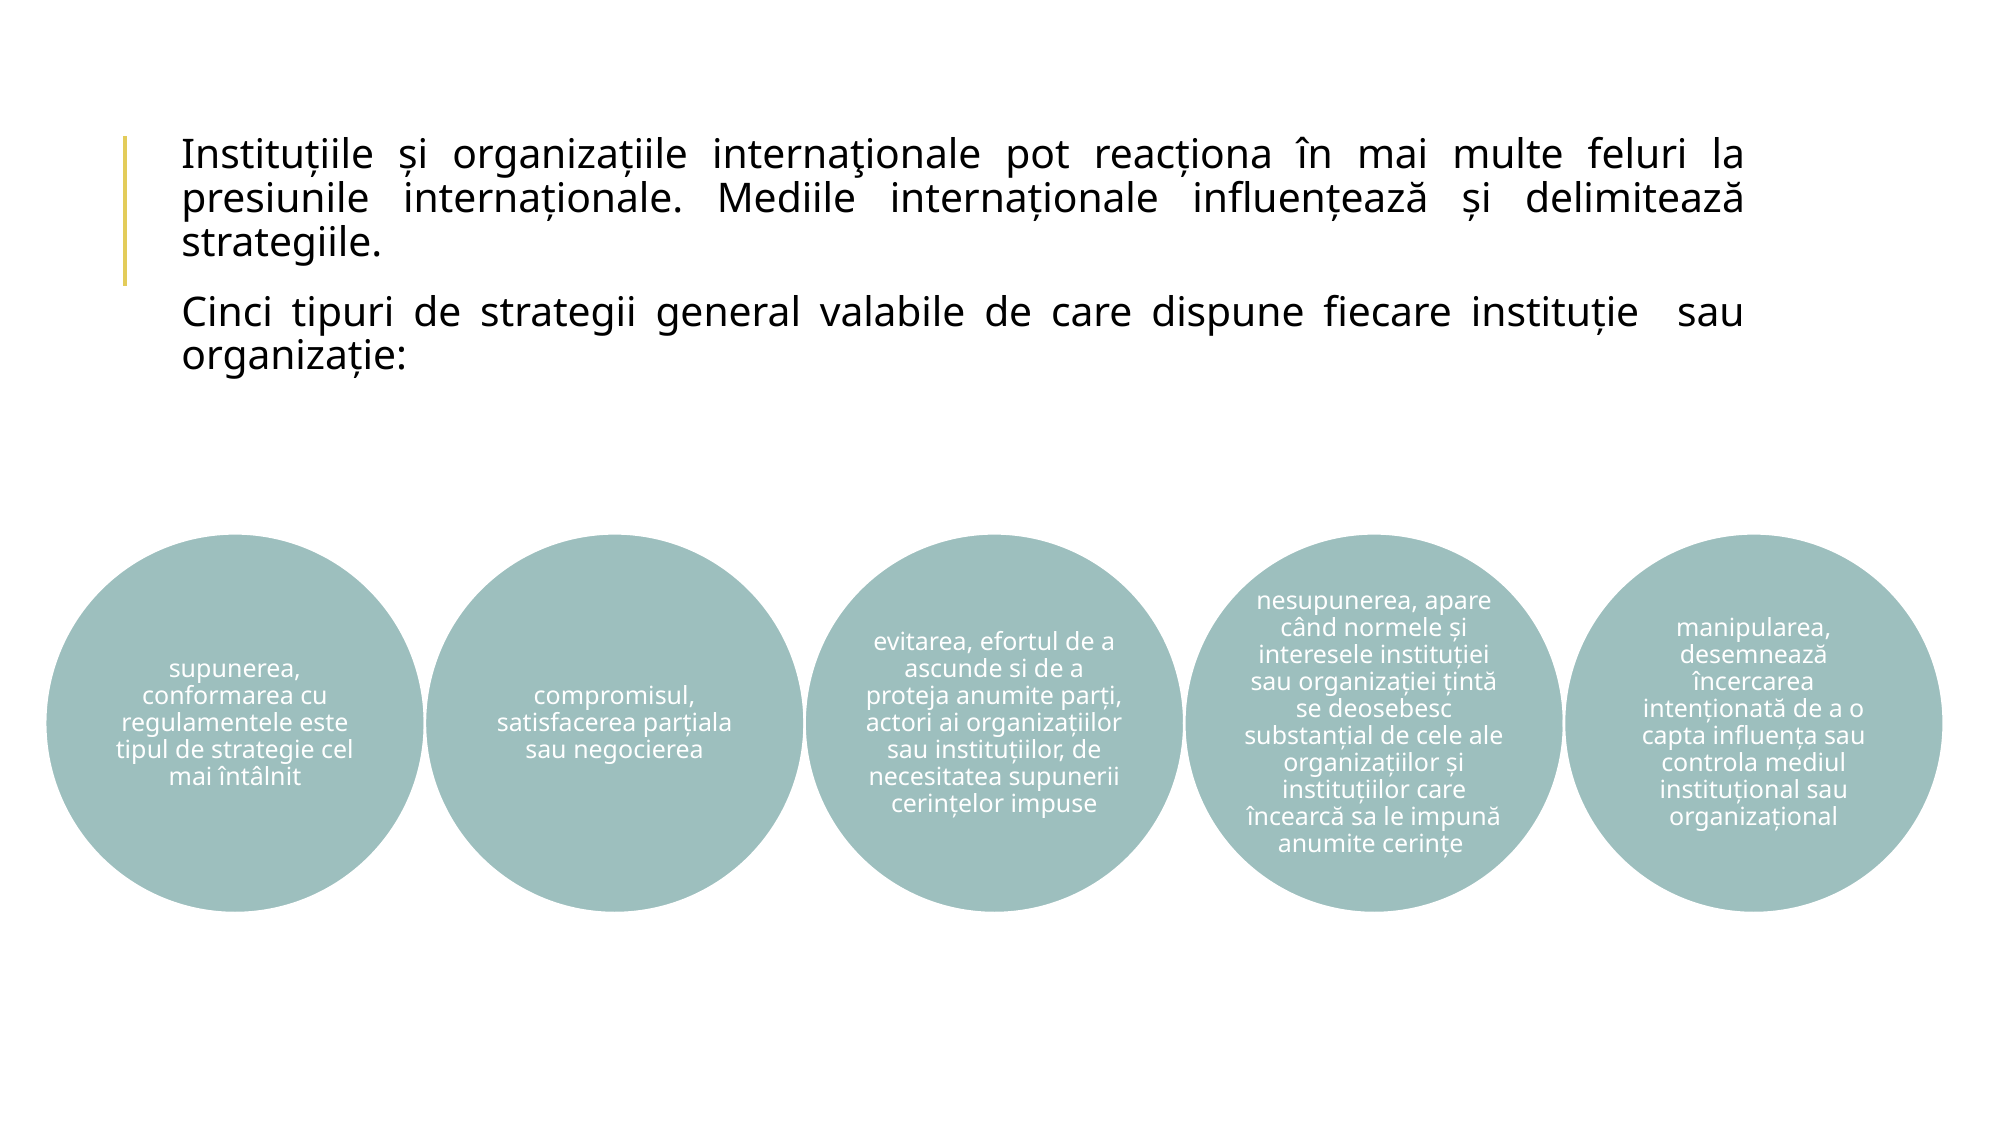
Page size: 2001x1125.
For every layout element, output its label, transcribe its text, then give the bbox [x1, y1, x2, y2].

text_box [44, 388, 1945, 1059]
list Instituțiile și organizațiile internaţionale pot reacționa în mai multe feluri la presiunile internaționale. Mediile internaționale influențează și delimitează strategiile. Cinci tipuri de strategii general valabile de care dispune fiecare instituție sau organizație: [160, 126, 1755, 383]
